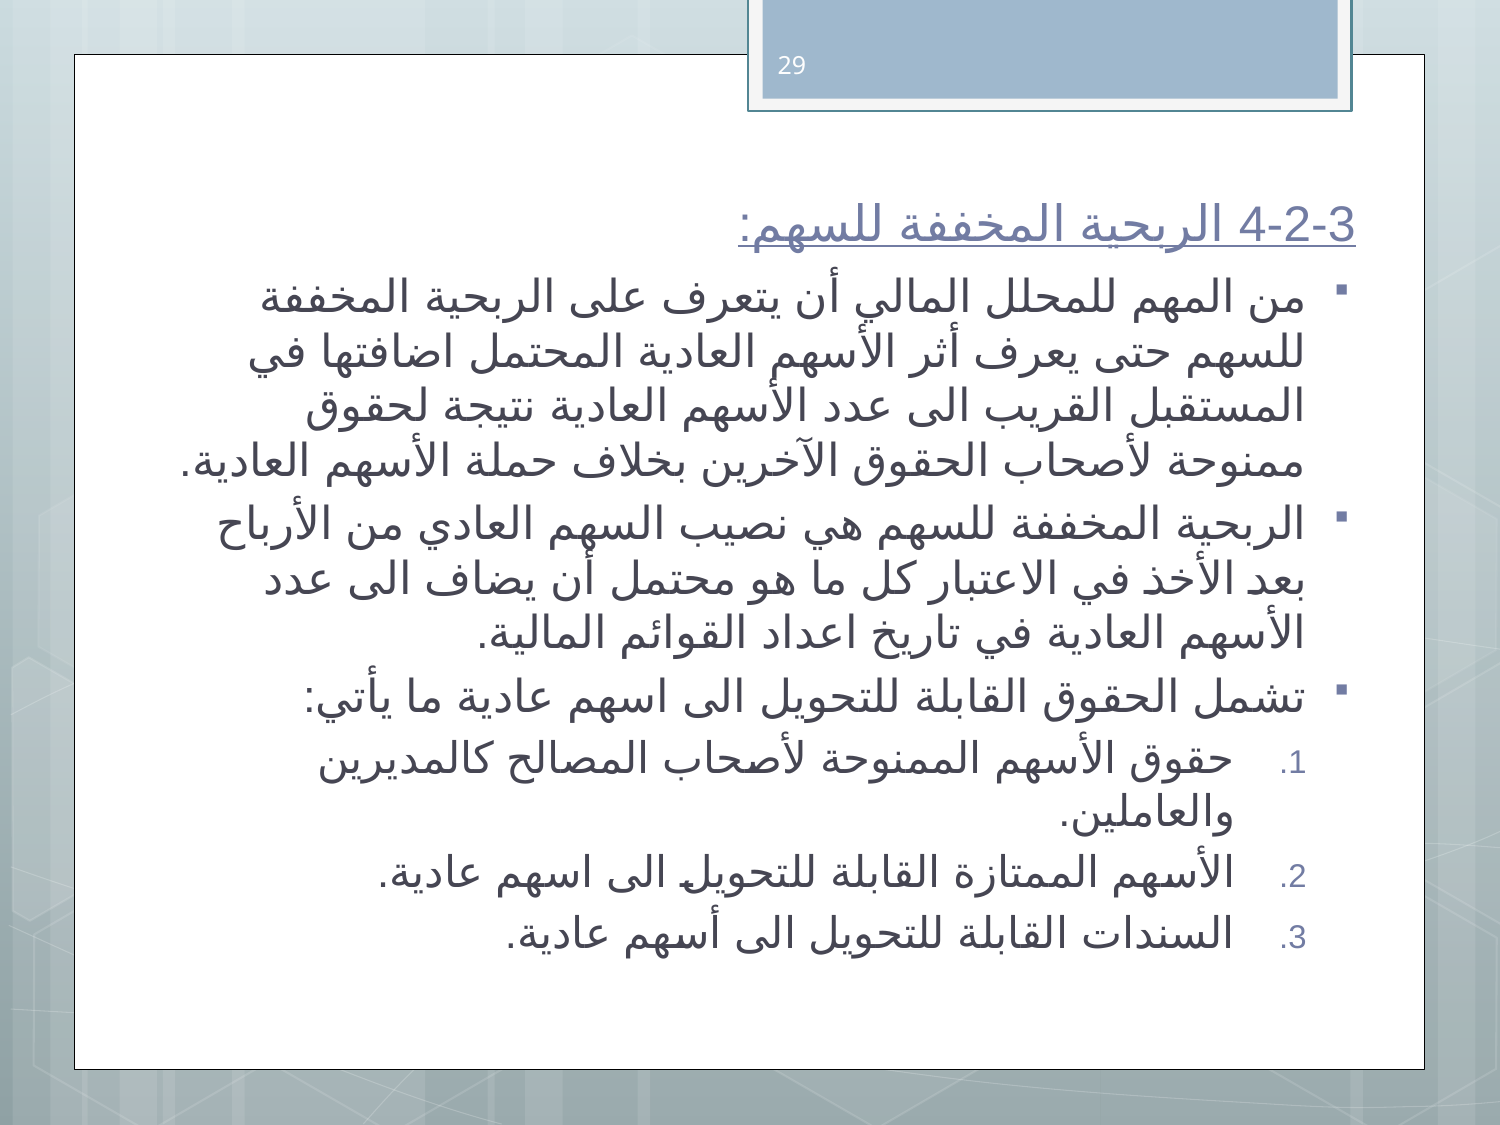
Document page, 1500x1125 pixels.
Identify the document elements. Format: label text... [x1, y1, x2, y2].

slide_number 29 [762, 36, 982, 97]
title 4-2-3 الربحية المخففة للسهم: [218, 160, 1371, 259]
list من المهم للمحلل المالي أن يتعرف على الربحية المخففة للسهم حتى يعرف أثر الأسهم العادية المحتمل اضافتها في المستقبل القريب الى عدد الأسهم العادية نتيجة لحقوق ممنوحة لأصحاب الحقوق الآخرين بخلاف حملة الأسهم العادية. الربحية المخففة للسهم هي نصيب السهم العادي من الأرباح بعد الأخذ في الاعتبار كل ما هو محتمل أن يضاف الى عدد الأسهم العادية في تاريخ اعداد القوائم المالية. تشمل الحقوق القابلة للتحويل الى اسهم عادية ما يأتي: حقوق الأسهم الممنوحة لأصحاب المصالح كالمديرين والعاملين. الأسهم الممتازة القابلة للتحويل الى اسهم عادية. السندات القابلة للتحويل الى أسهم عادية. [162, 259, 1374, 992]
